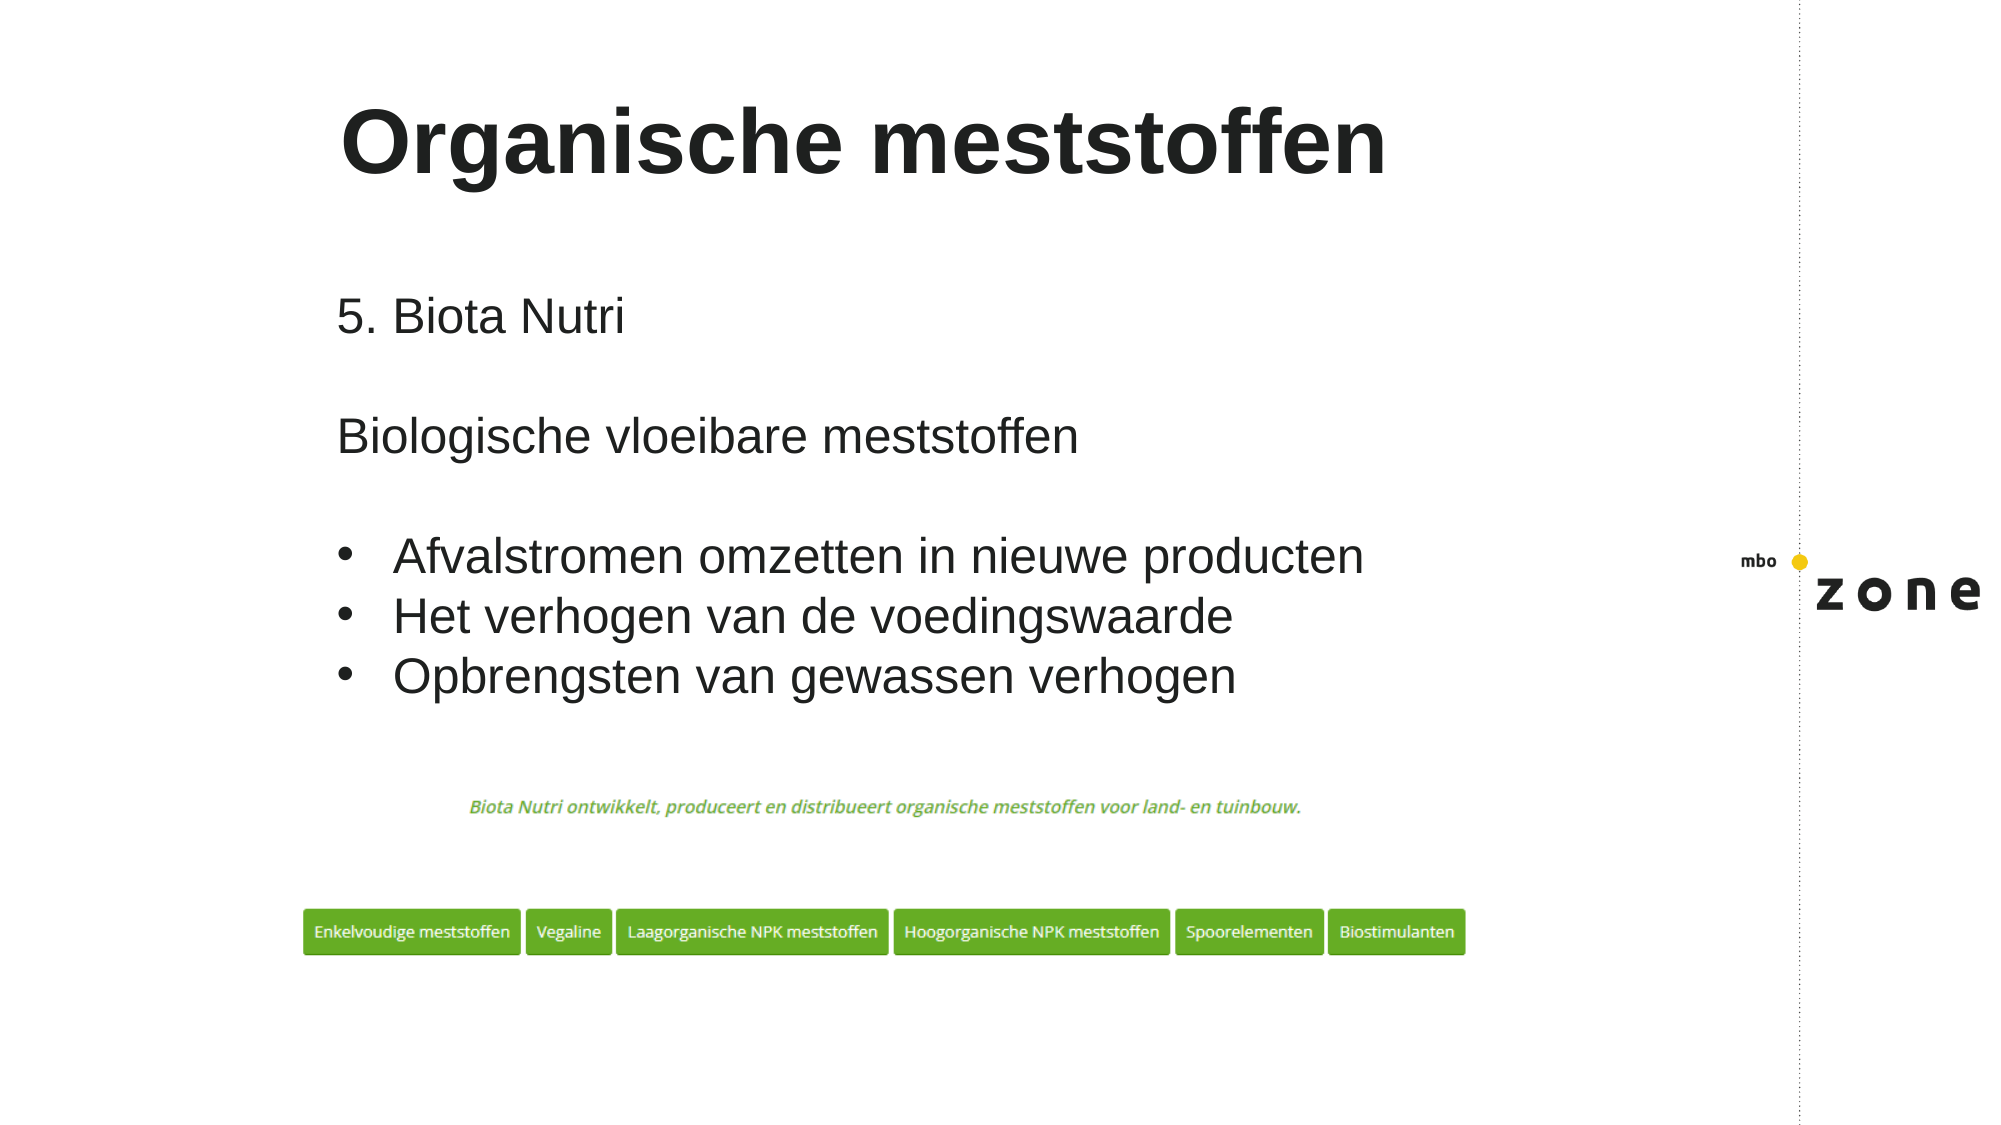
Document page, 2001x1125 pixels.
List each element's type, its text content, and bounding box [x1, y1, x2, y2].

picture [1596, 0, 2001, 1125]
title Organische meststoffen [124, 94, 1607, 272]
picture [242, 757, 1547, 998]
list 5. Biota Nutri Biologische vloeibare meststoffen Afvalstromen omzetten in nieuwe producten Het verhogen van de voedingswaarde Opbrengsten van gewassen verhogen [336, 283, 1607, 998]
